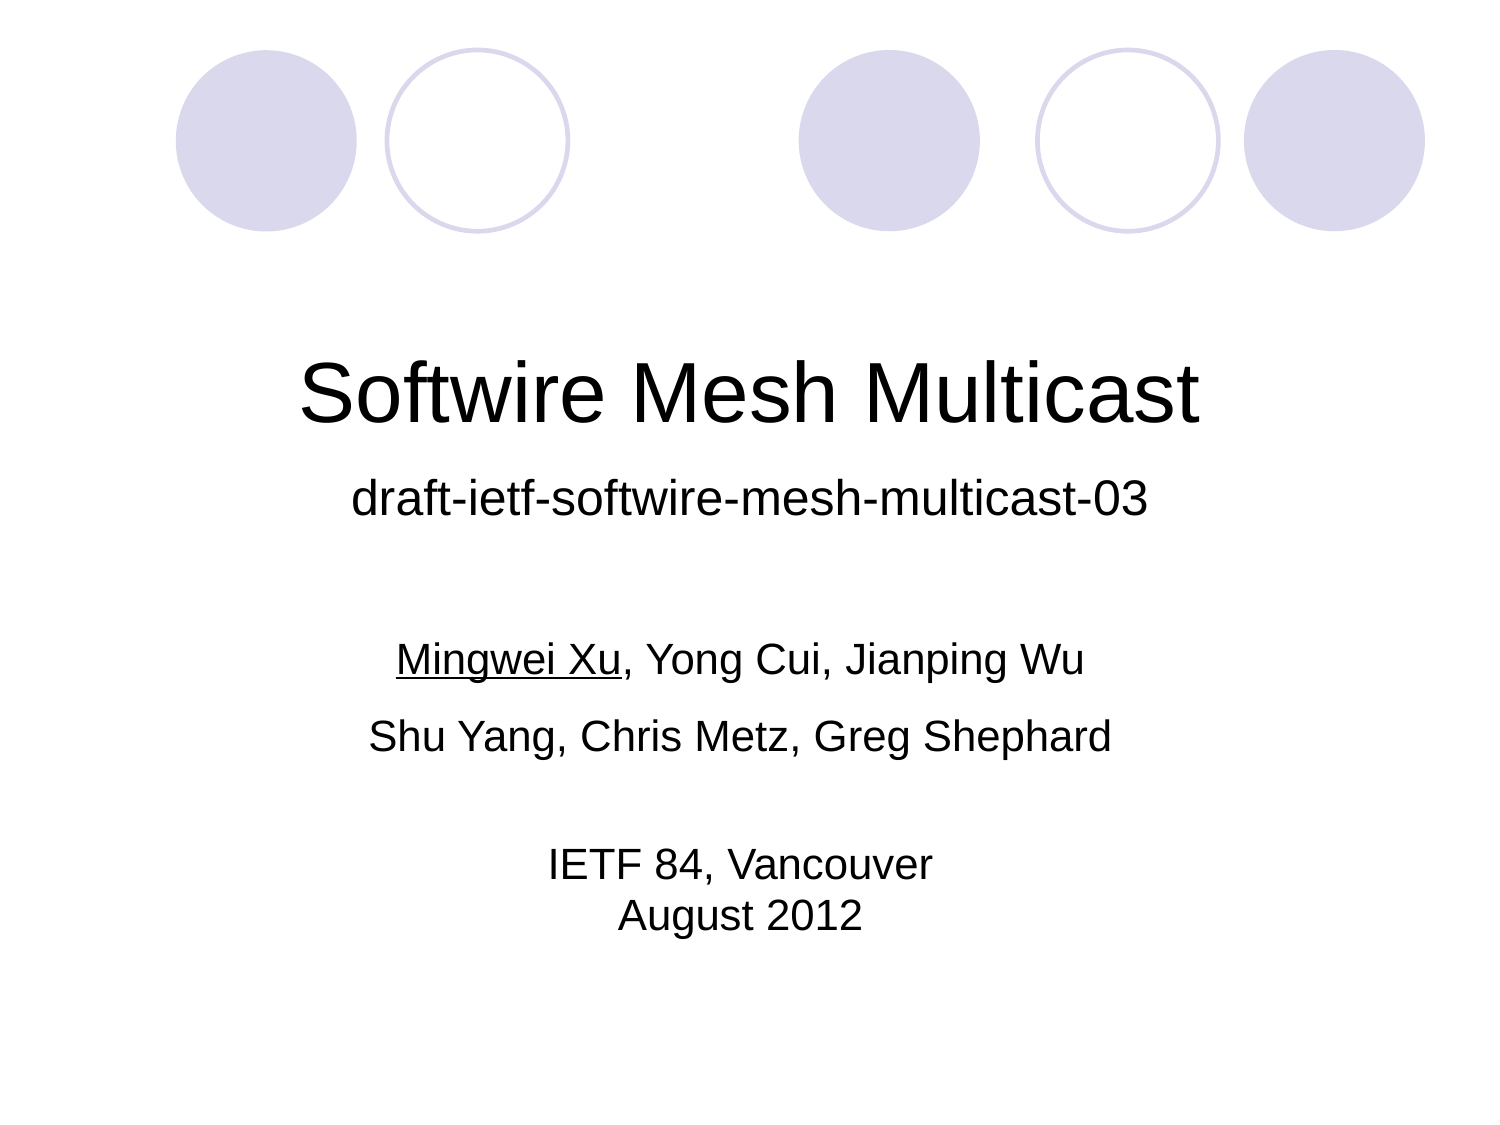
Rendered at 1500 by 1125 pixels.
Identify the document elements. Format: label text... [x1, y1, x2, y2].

text_box Softwire Mesh Multicast draft-ietf-softwire-mesh-multicast-03 [112, 349, 1388, 528]
text_box Mingwei Xu, Yong Cui, Jianping Wu Shu Yang, Chris Metz, Greg Shephard IETF 84, Vancouver August 2012 [215, 633, 1266, 1012]
